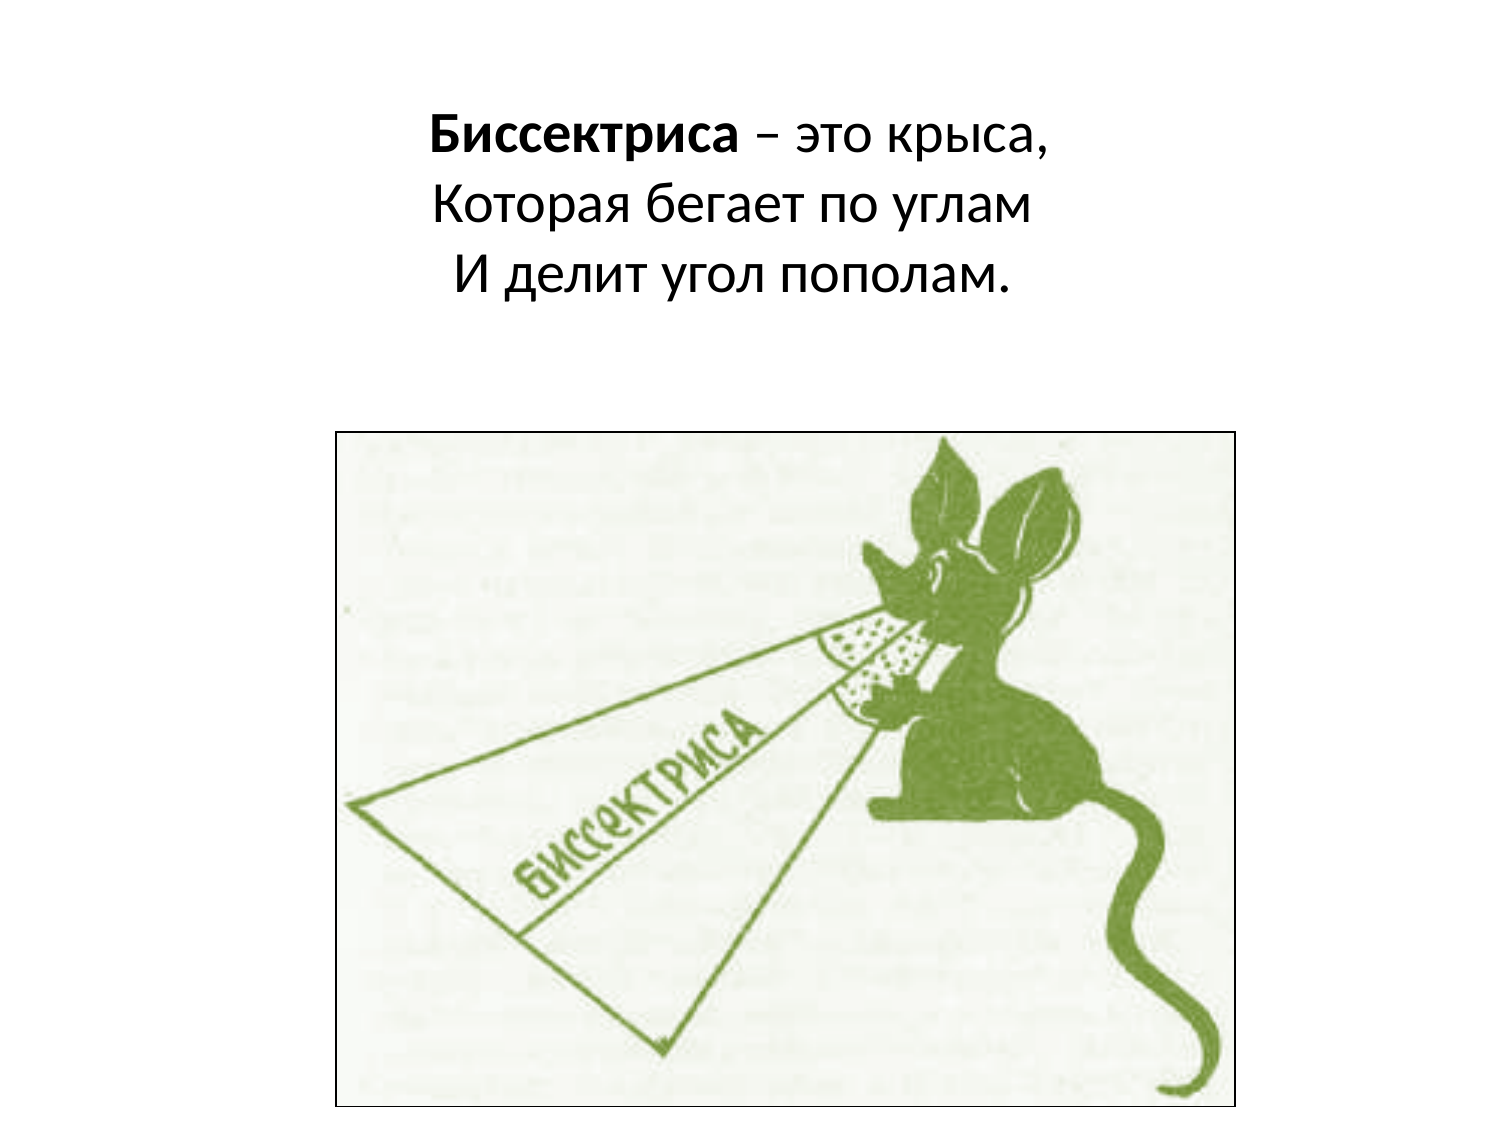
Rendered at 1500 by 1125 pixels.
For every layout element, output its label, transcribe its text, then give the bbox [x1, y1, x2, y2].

title Биссектриса – это крыса, Которая бегает по углам И делит угол пополам. [64, 160, 1415, 349]
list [336, 432, 1235, 1107]
